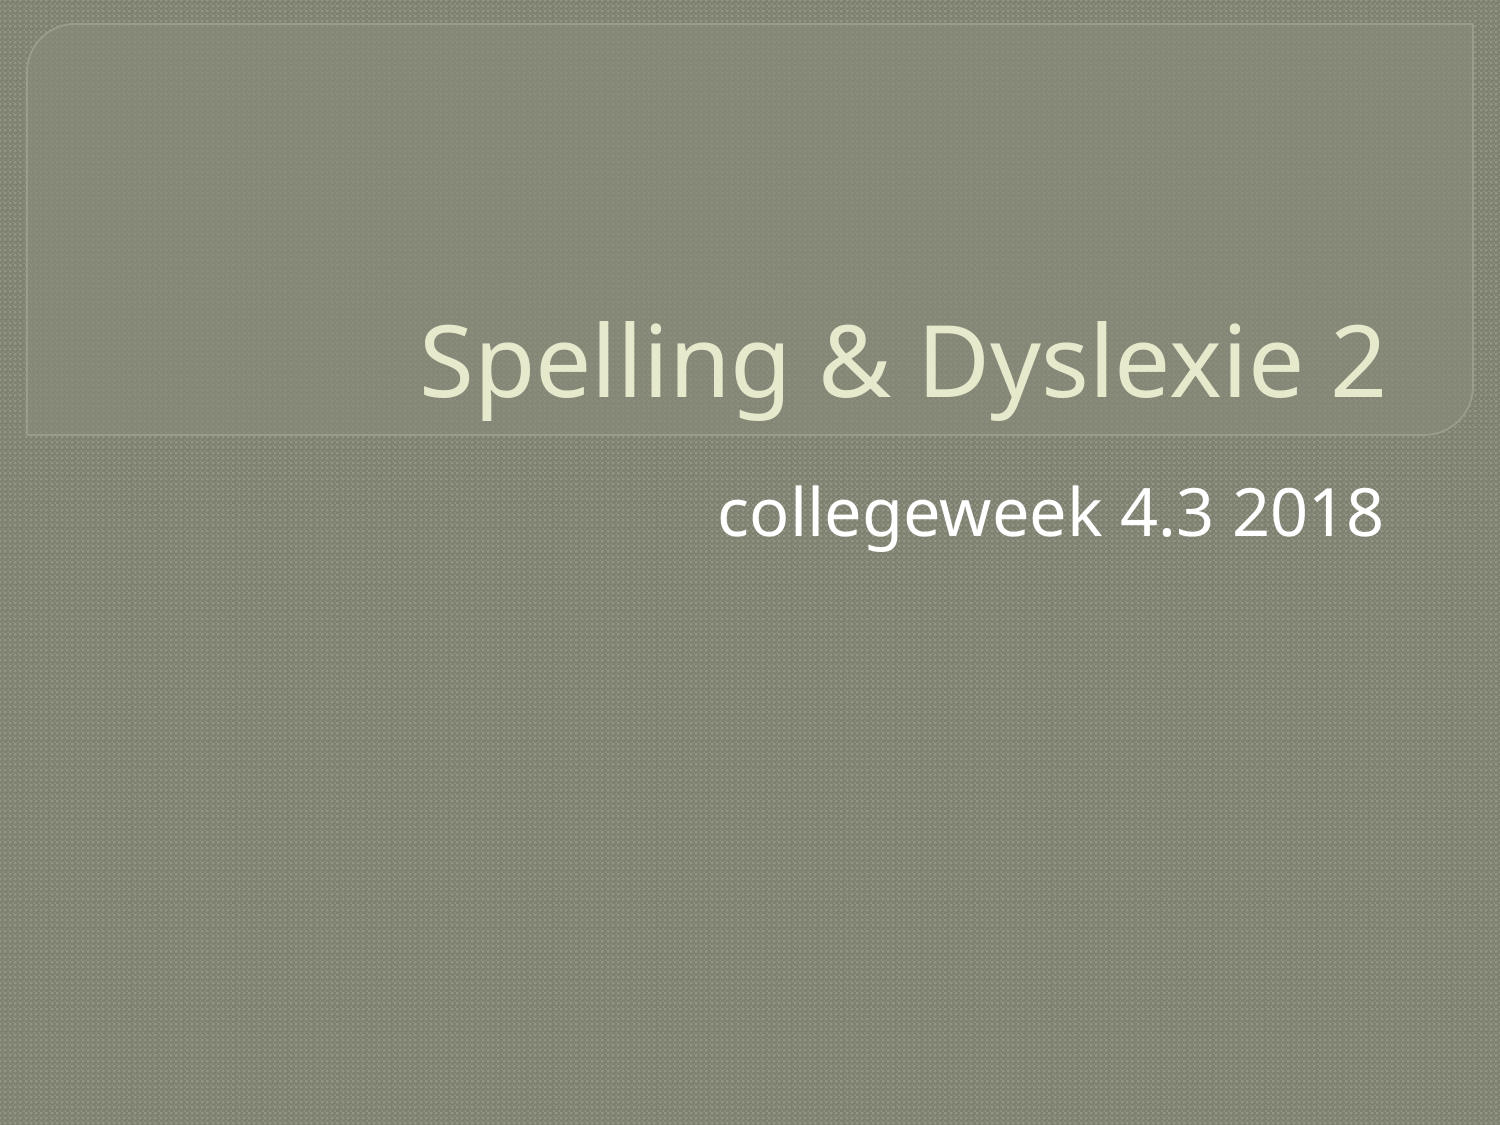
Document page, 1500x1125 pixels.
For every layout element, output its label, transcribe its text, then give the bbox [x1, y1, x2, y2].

title Spelling & Dyslexie 2 [76, 62, 1427, 425]
subtitle collegeweek 4.3 2018 [350, 462, 1427, 750]
